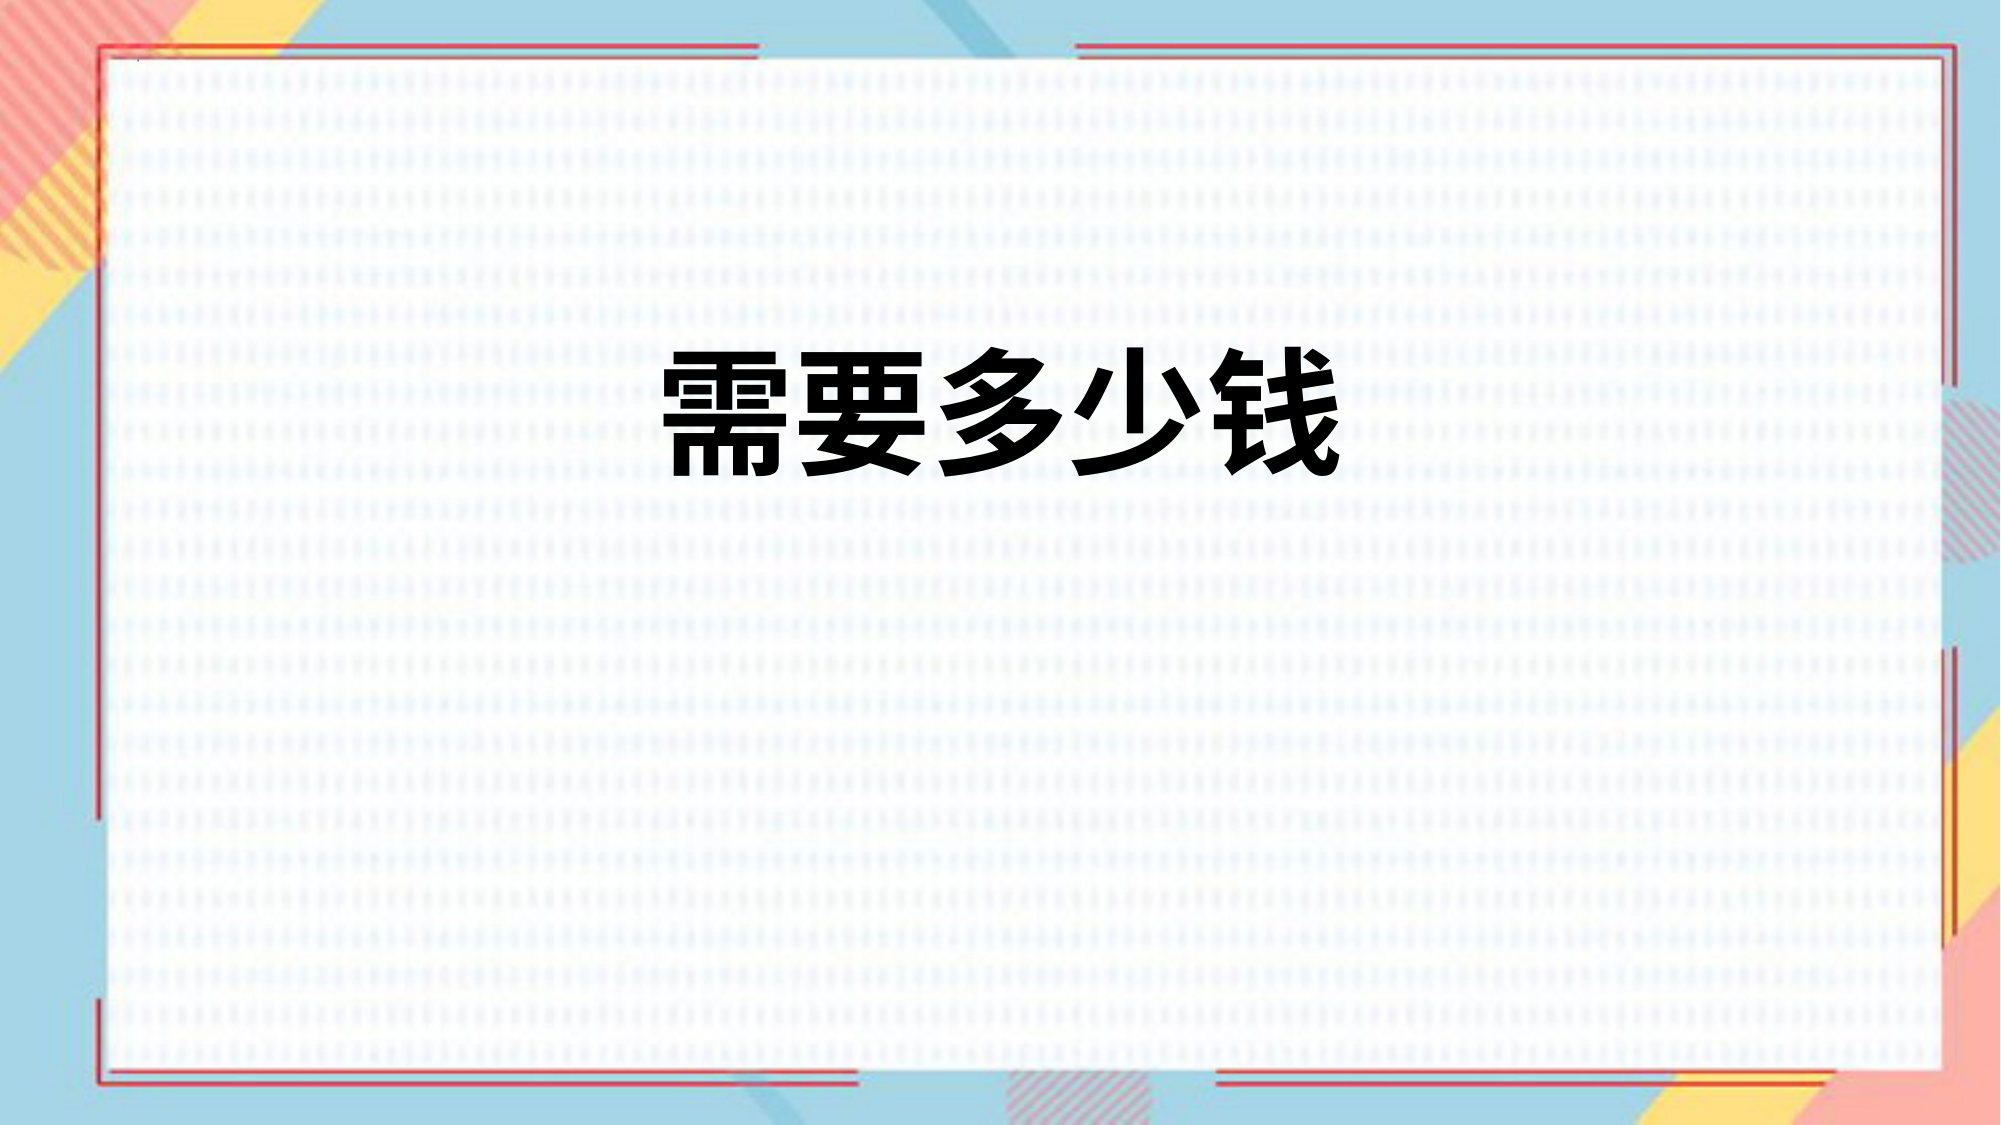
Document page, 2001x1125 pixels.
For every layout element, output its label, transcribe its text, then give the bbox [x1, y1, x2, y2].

picture [0, 0, 2001, 1125]
text_box 需要多少钱 [0, 320, 2000, 500]
